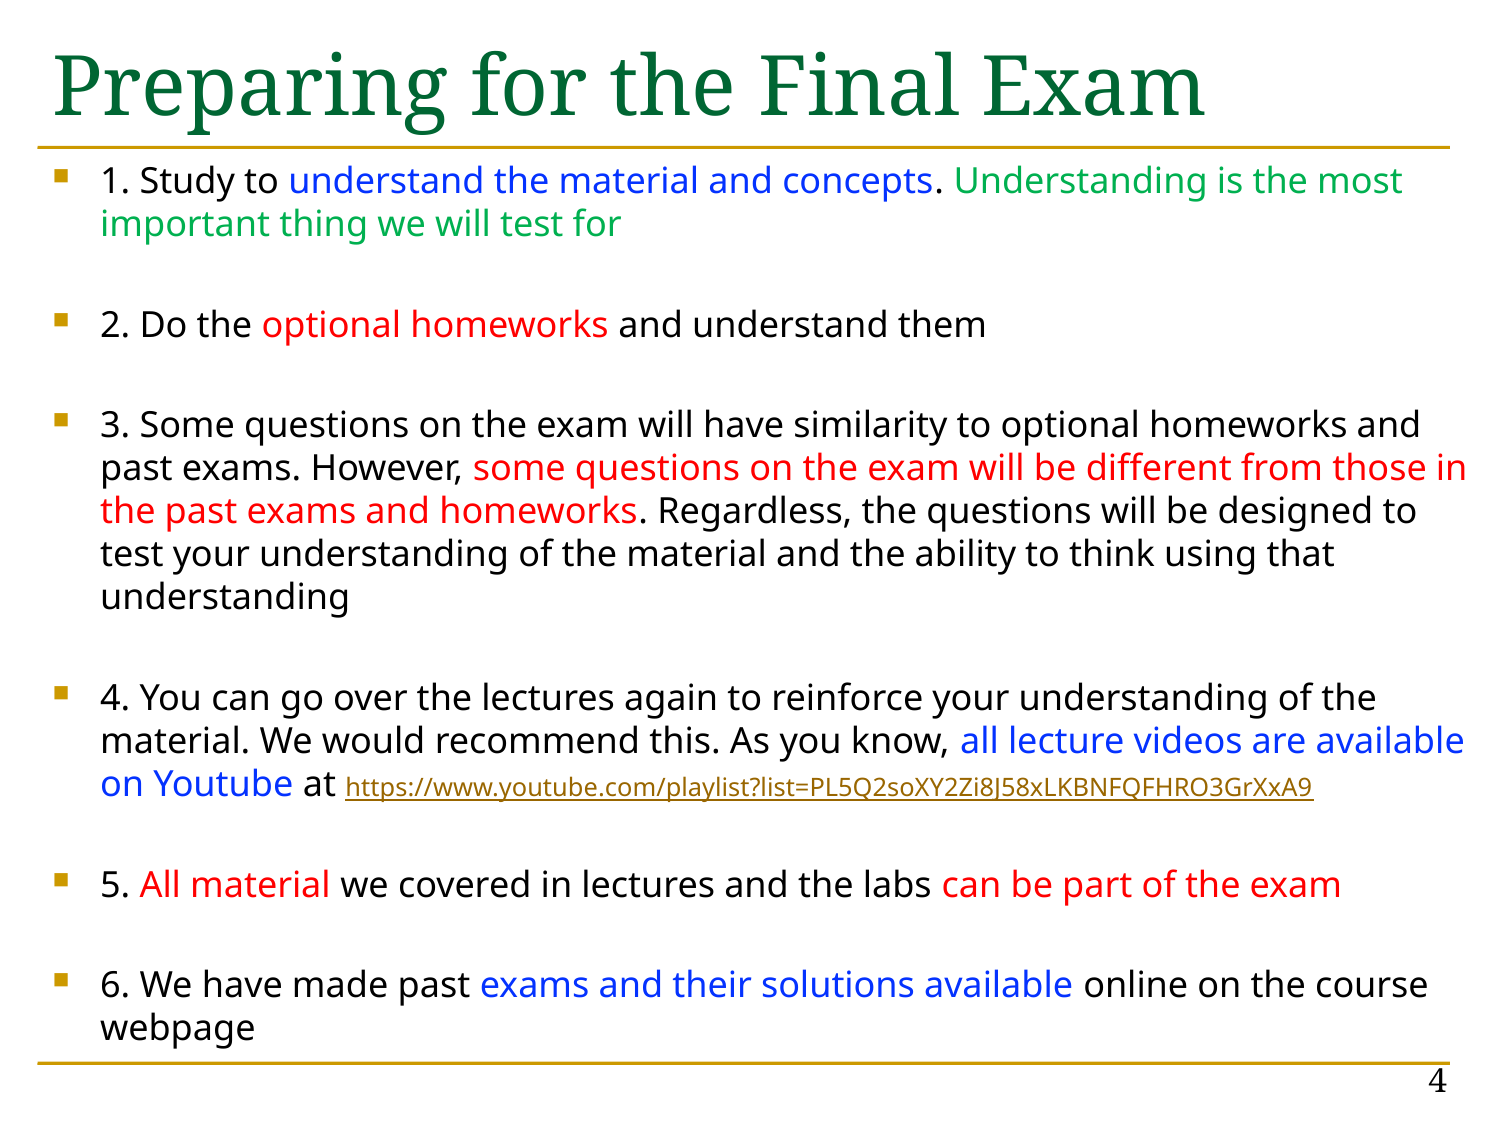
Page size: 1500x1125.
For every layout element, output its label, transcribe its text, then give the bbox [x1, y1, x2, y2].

title Preparing for the Final Exam [37, 24, 1450, 149]
slide_number 4 [1111, 1036, 1462, 1112]
list 1. Study to understand the material and concepts. Understanding is the most important thing we will test for 2. Do the optional homeworks and understand them 3. Some questions on the exam will have similarity to optional homeworks and past exams. However, some questions on the exam will be different from those in the past exams and homeworks. Regardless, the questions will be designed to test your understanding of the material and the ability to think using that understanding 4. You can go over the lectures again to reinforce your understanding of the material. We would recommend this. As you know, all lecture videos are available on Youtube at https://www.youtube.com/playlist?list=PL5Q2soXY2Zi8J58xLKBNFQFHRO3GrXxA9 5. All material we covered in lectures and the labs can be part of the exam 6. We have made past exams and their solutions available online on the course webpage [37, 149, 1500, 1063]
